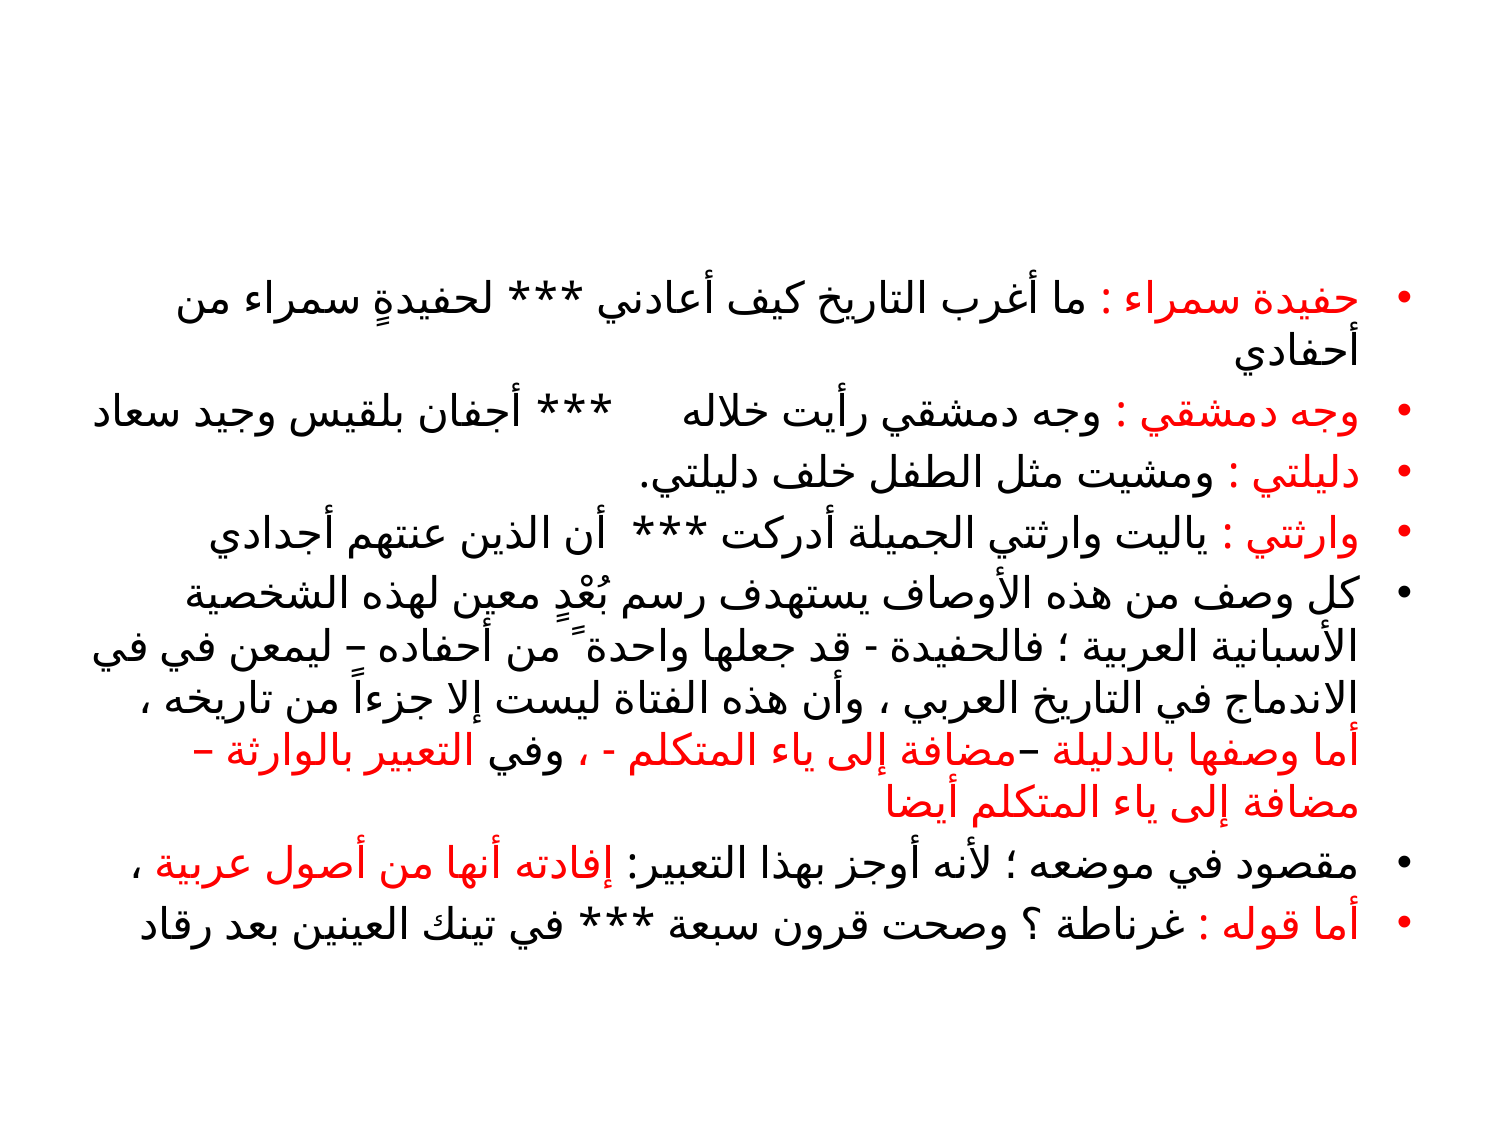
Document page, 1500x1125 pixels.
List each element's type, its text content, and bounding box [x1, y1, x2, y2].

list حفيدة سمراء : ما أغرب التاريخ كيف أعادني *** لحفيدةٍ سمراء من أحفادي وجه دمشقي : وجه دمشقي رأيت خلاله *** أجفان بلقيس وجيد سعاد دليلتي : ومشيت مثل الطفل خلف دليلتي. وارثتي : ياليت وارثتي الجميلة أدركت *** أن الذين عنتهم أجدادي كل وصف من هذه الأوصاف يستهدف رسم بُعْدٍ معين لهذه الشخصية الأسبانية العربية ؛ فالحفيدة - قد جعلها واحدة ً من أحفاده – ليمعن في في الاندماج في التاريخ العربي ، وأن هذه الفتاة ليست إلا جزءاً من تاريخه ، أما وصفها بالدليلة –مضافة إلى ياء المتكلم - ، وفي التعبير بالوارثة – مضافة إلى ياء المتكلم أيضا مقصود في موضعه ؛ لأنه أوجز بهذا التعبير: إفادته أنها من أصول عربية ، أما قوله : غرناطة ؟ وصحت قرون سبعة *** في تينك العينين بعد رقاد [75, 262, 1425, 1005]
